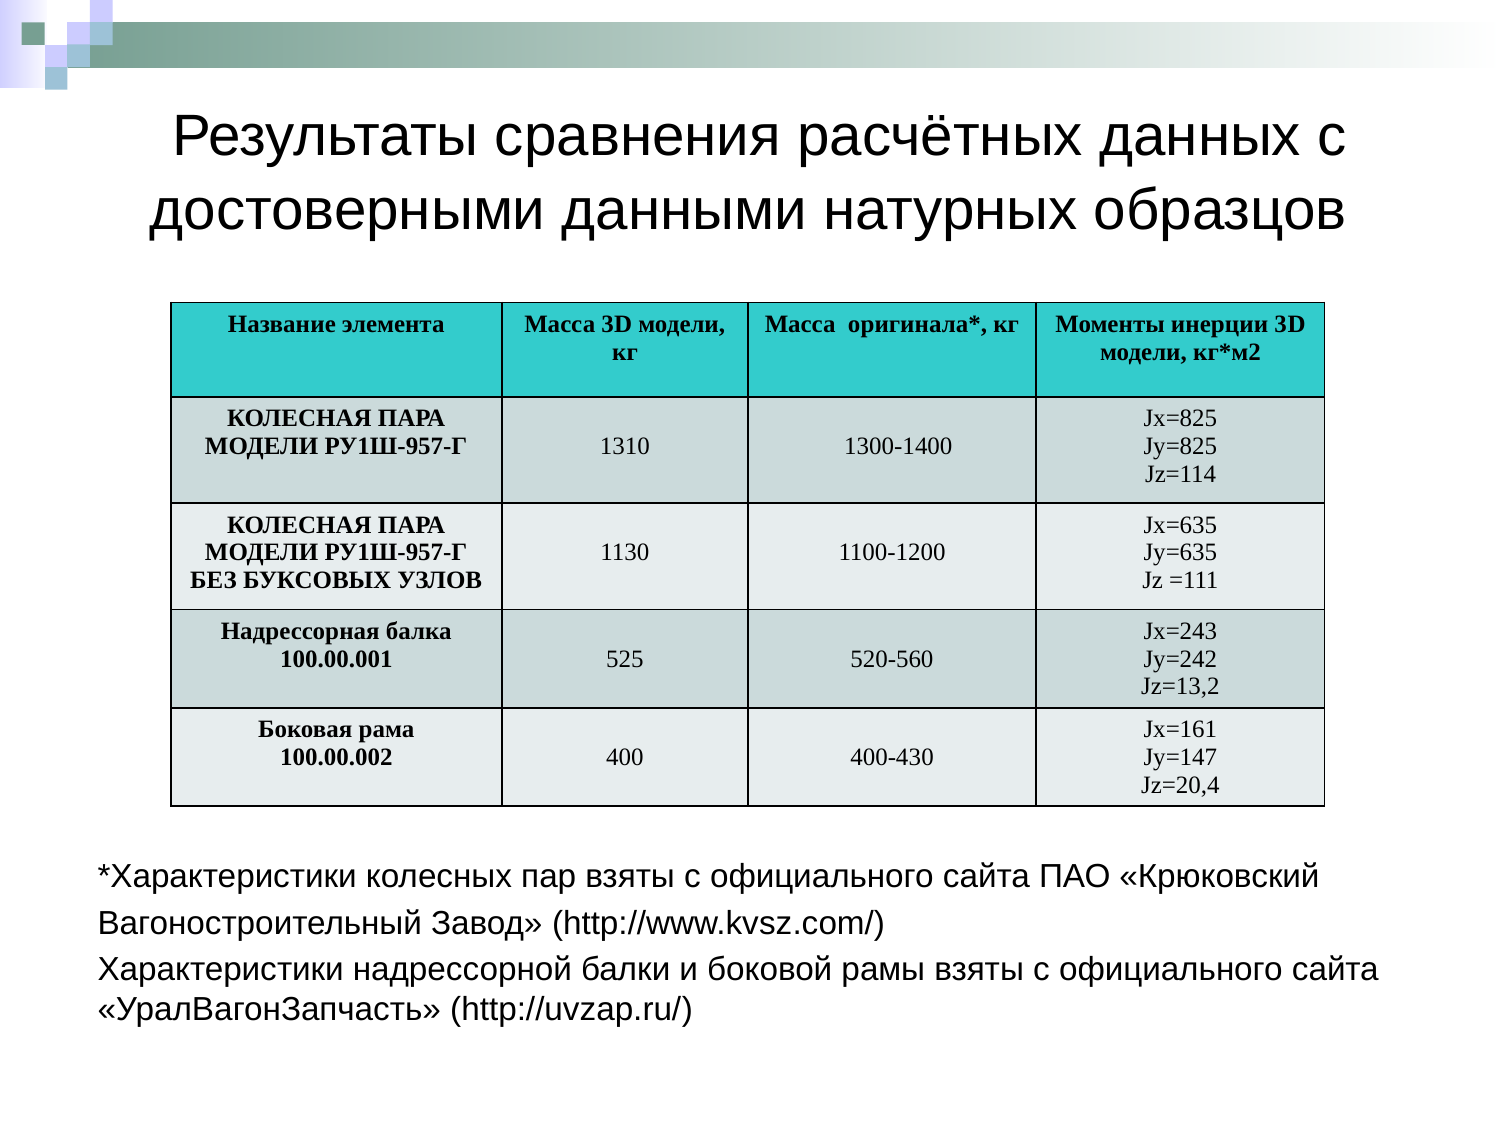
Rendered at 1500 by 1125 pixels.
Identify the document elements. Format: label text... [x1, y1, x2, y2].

table_cell 400-430 [749, 709, 1035, 805]
table_header Название элемента [172, 303, 501, 396]
text_box Результаты сравнения расчётных данных с достоверными данными натурных образцов *Характеристики колесных пар взяты с официального сайта ПАО «Крюковский Вагоностроительный Завод» (http://www.kvsz.com/) Характеристики надрессорной балки и боковой рамы взяты с официального сайта «УралВагонЗапчасть» (http://uvzap.ru/) [64, 66, 1415, 1024]
table_cell КОЛЕСНАЯ ПАРА МОДЕЛИ РУ1Ш-957-Г [172, 398, 501, 502]
table_cell Надрессорная балка 100.00.001 [172, 610, 501, 707]
table_cell Jx=161 Jy=147 Jz=20,4 [1037, 709, 1324, 805]
table_cell 1310 [503, 398, 747, 502]
table_header Масса 3D модели, кг [503, 303, 747, 396]
table_cell Jx=243 Jy=242 Jz=13,2 [1037, 610, 1324, 707]
table_cell Jx=635 Jy=635 Jz =111 [1037, 504, 1324, 609]
table_cell 520-560 [749, 610, 1035, 707]
table_cell 525 [503, 610, 747, 707]
table_cell КОЛЕСНАЯ ПАРА МОДЕЛИ РУ1Ш-957-Г БЕЗ БУКСОВЫХ УЗЛОВ [172, 504, 501, 609]
table_cell Боковая рама 100.00.002 [172, 709, 501, 805]
table_cell 1300-1400 [749, 398, 1035, 502]
table_cell 400 [503, 709, 747, 805]
table_header Масса оригинала*, кг [749, 303, 1035, 396]
table_cell 1100-1200 [749, 504, 1035, 609]
table_cell Jx=825 Jy=825 Jz=114 [1037, 398, 1324, 502]
table_cell 1130 [503, 504, 747, 609]
table_header Моменты инерции 3D модели, кг*м2 [1037, 303, 1324, 396]
